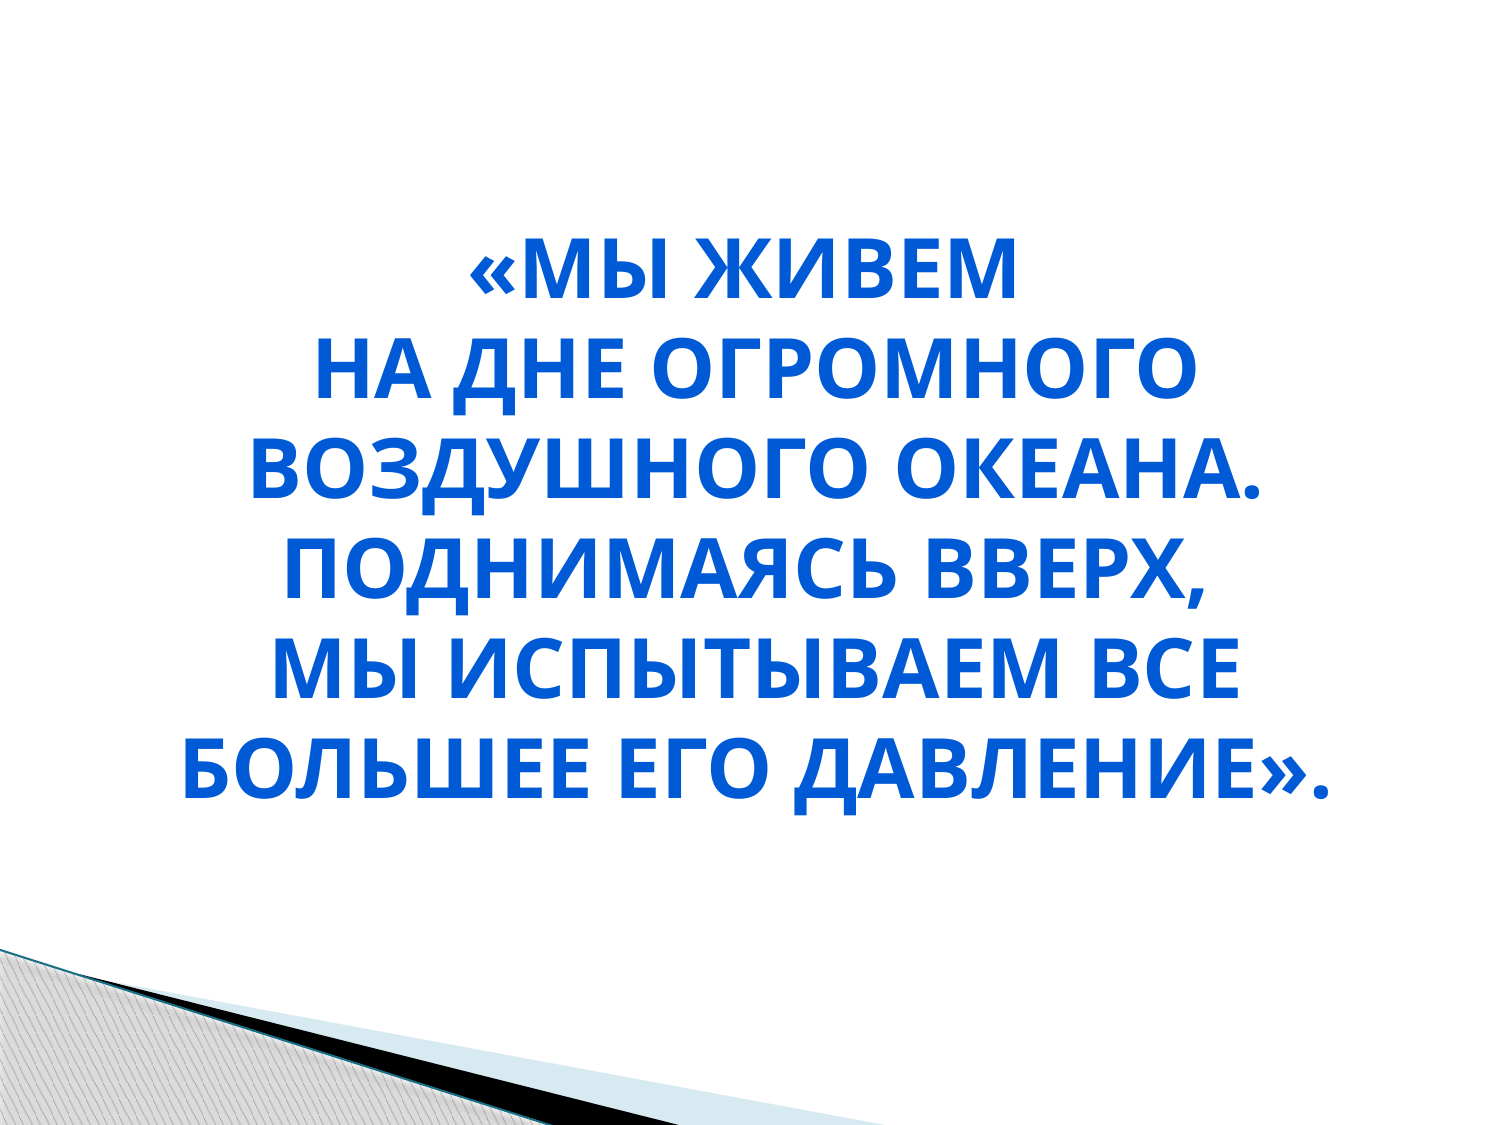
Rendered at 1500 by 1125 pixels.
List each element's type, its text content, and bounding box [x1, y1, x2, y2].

text_box «Мы живем на дне огромного воздушного океана. Поднимаясь вверх, мы испытываем все большее его давление». [76, 208, 1436, 823]
